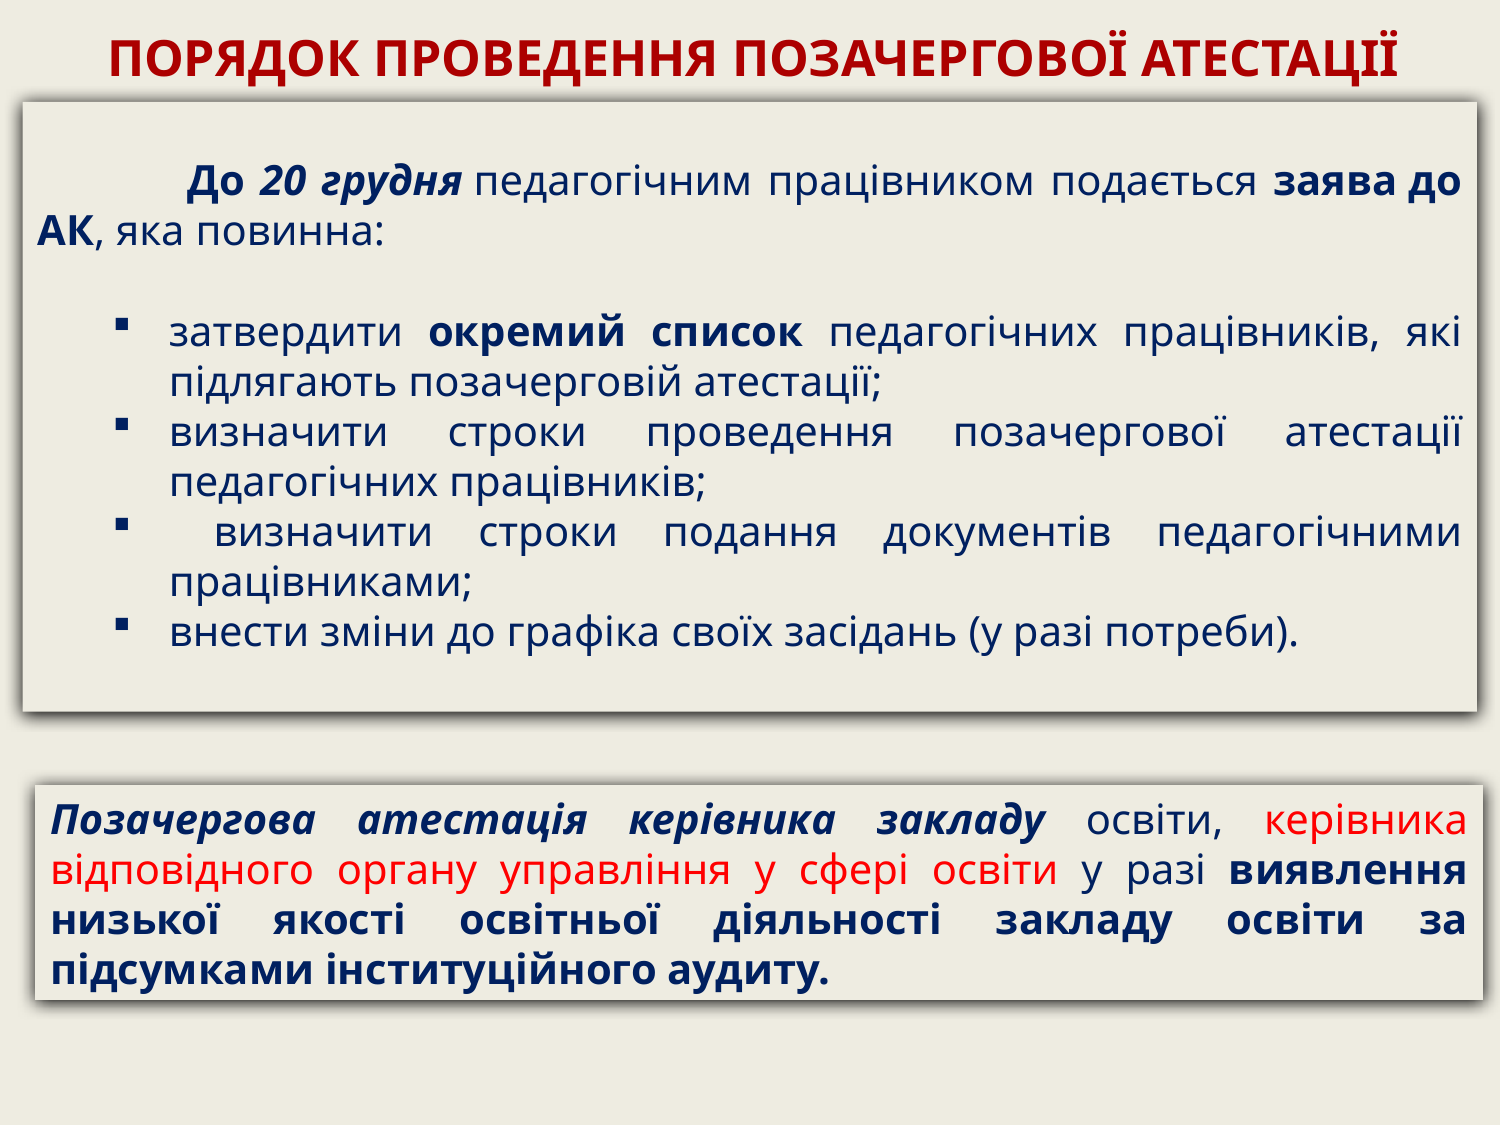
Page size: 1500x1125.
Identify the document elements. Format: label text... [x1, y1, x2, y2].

text_box Позачергова атестація керівника закладу освіти, керівника відповідного органу управління у сфері освіти у разі виявлення низької якості освітньої діяльності закладу освіти за підсумками інституційного аудиту. [35, 785, 1483, 1000]
title ПОРЯДОК ПРОВЕДЕННЯ ПОЗАЧЕРГОВОЇ АТЕСТАЦІЇ [78, 19, 1429, 87]
text_box До 20 грудня педагогічним працівником подається заява до АК, яка повинна: затвердити окремий список педагогічних працівників, які підлягають позачерговій атестації; визначити строки проведення позачергової атестації педагогічних працівників; визначити строки подання документів педагогічними працівниками; внести зміни до графіка своїх засідань (у разі потреби). [22, 101, 1477, 712]
